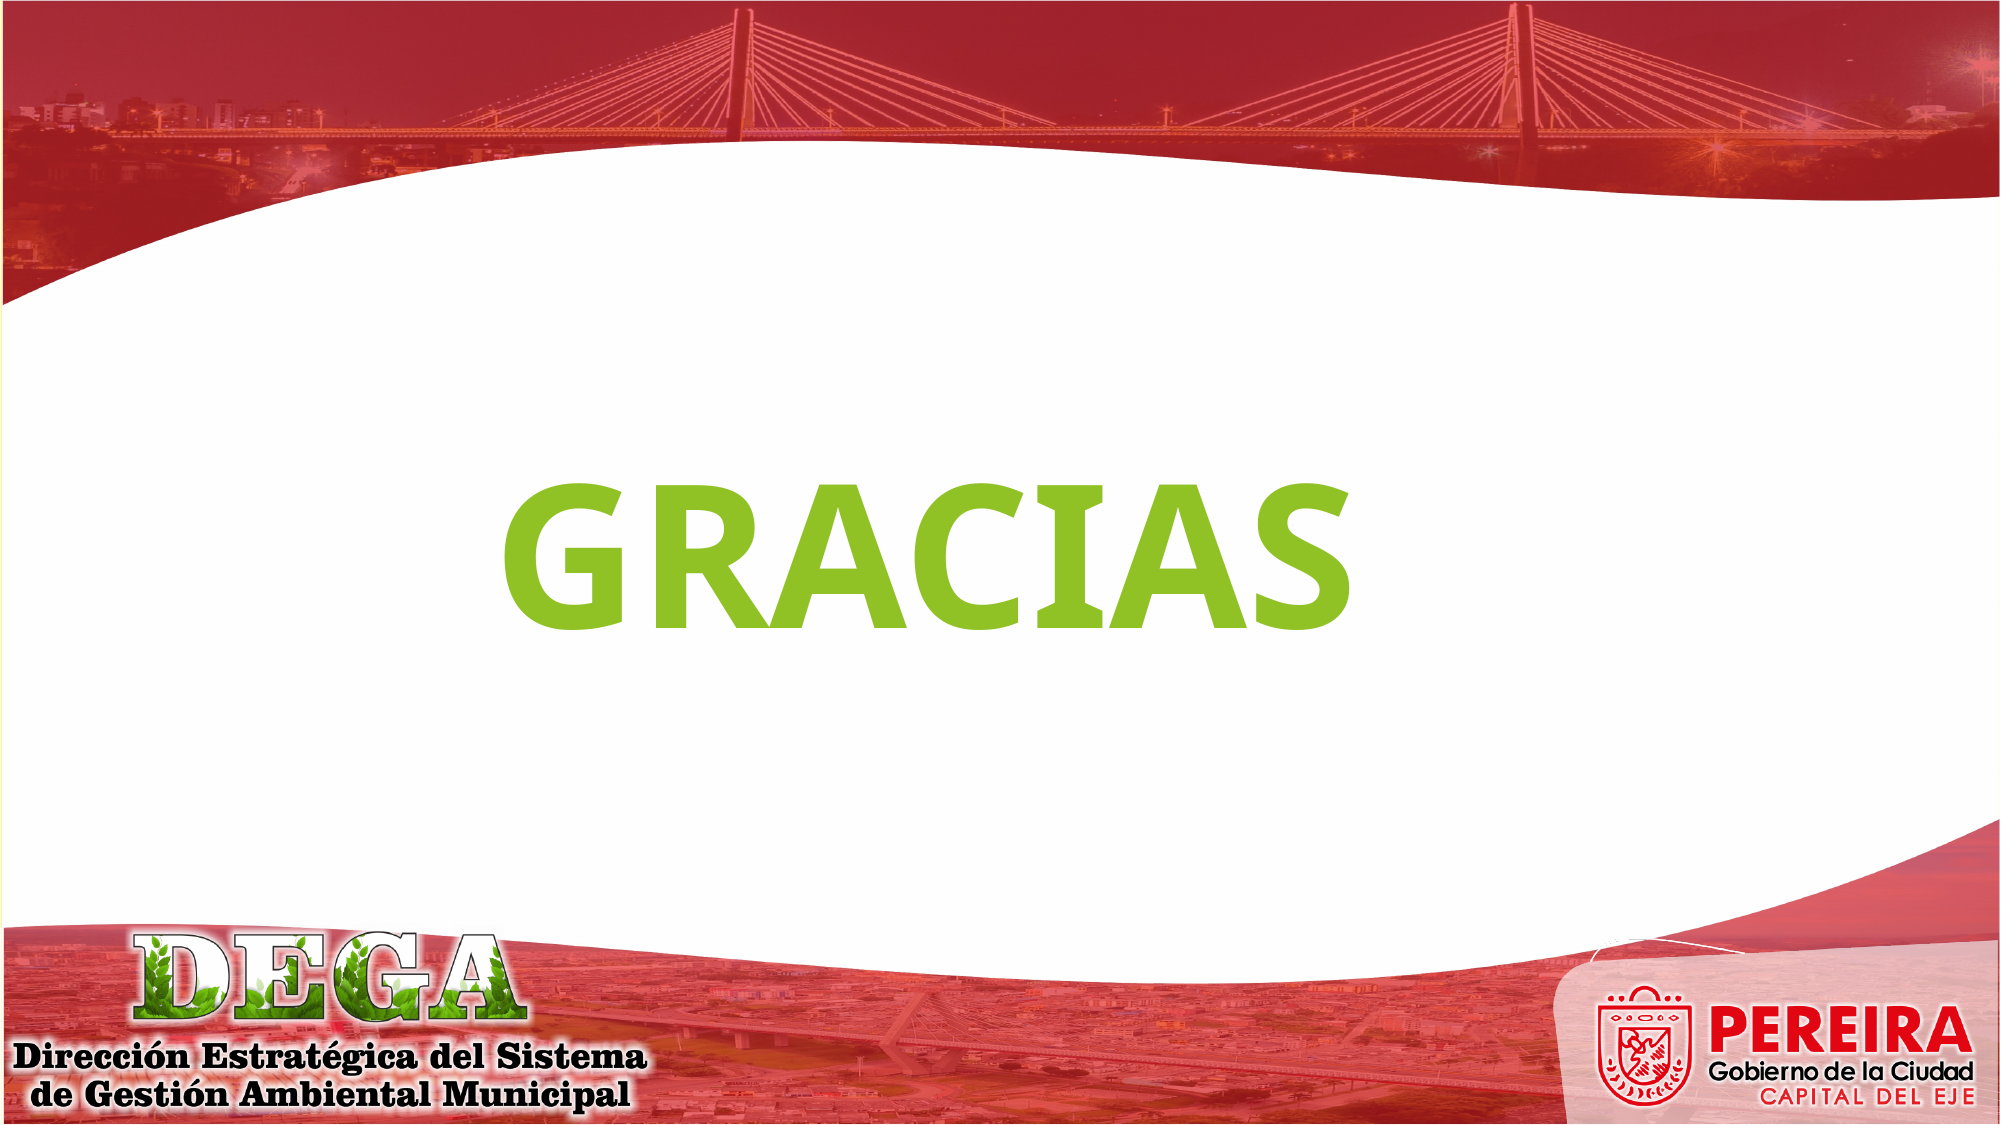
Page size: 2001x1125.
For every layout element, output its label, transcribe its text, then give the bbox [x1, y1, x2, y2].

title GRACIAS [220, 421, 1631, 639]
picture [0, 0, 2001, 1125]
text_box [1, 920, 1998, 1125]
